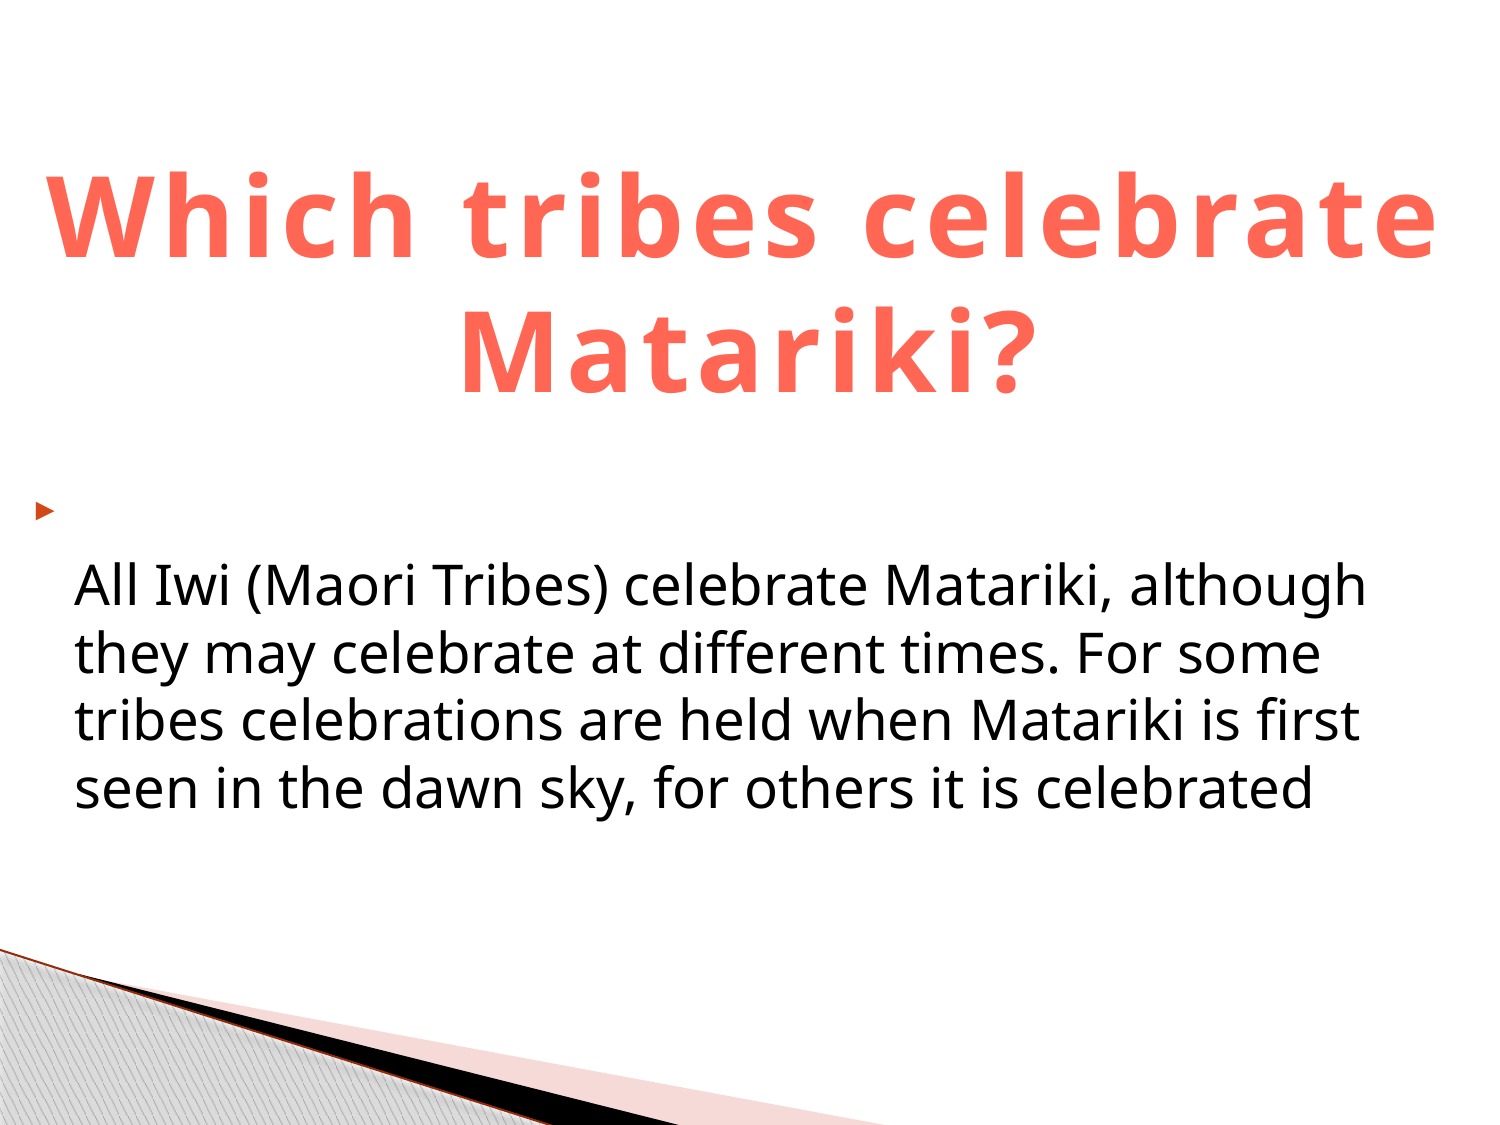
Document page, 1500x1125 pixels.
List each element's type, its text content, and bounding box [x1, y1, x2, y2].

list All Iwi (Maori Tribes) celebrate Matariki, although they may celebrate at different times. For some tribes celebrations are held when Matariki is first seen in the dawn sky, for others it is celebrated [0, 474, 1459, 1125]
text_box Which tribes celebrate Matariki? [0, 137, 1494, 423]
